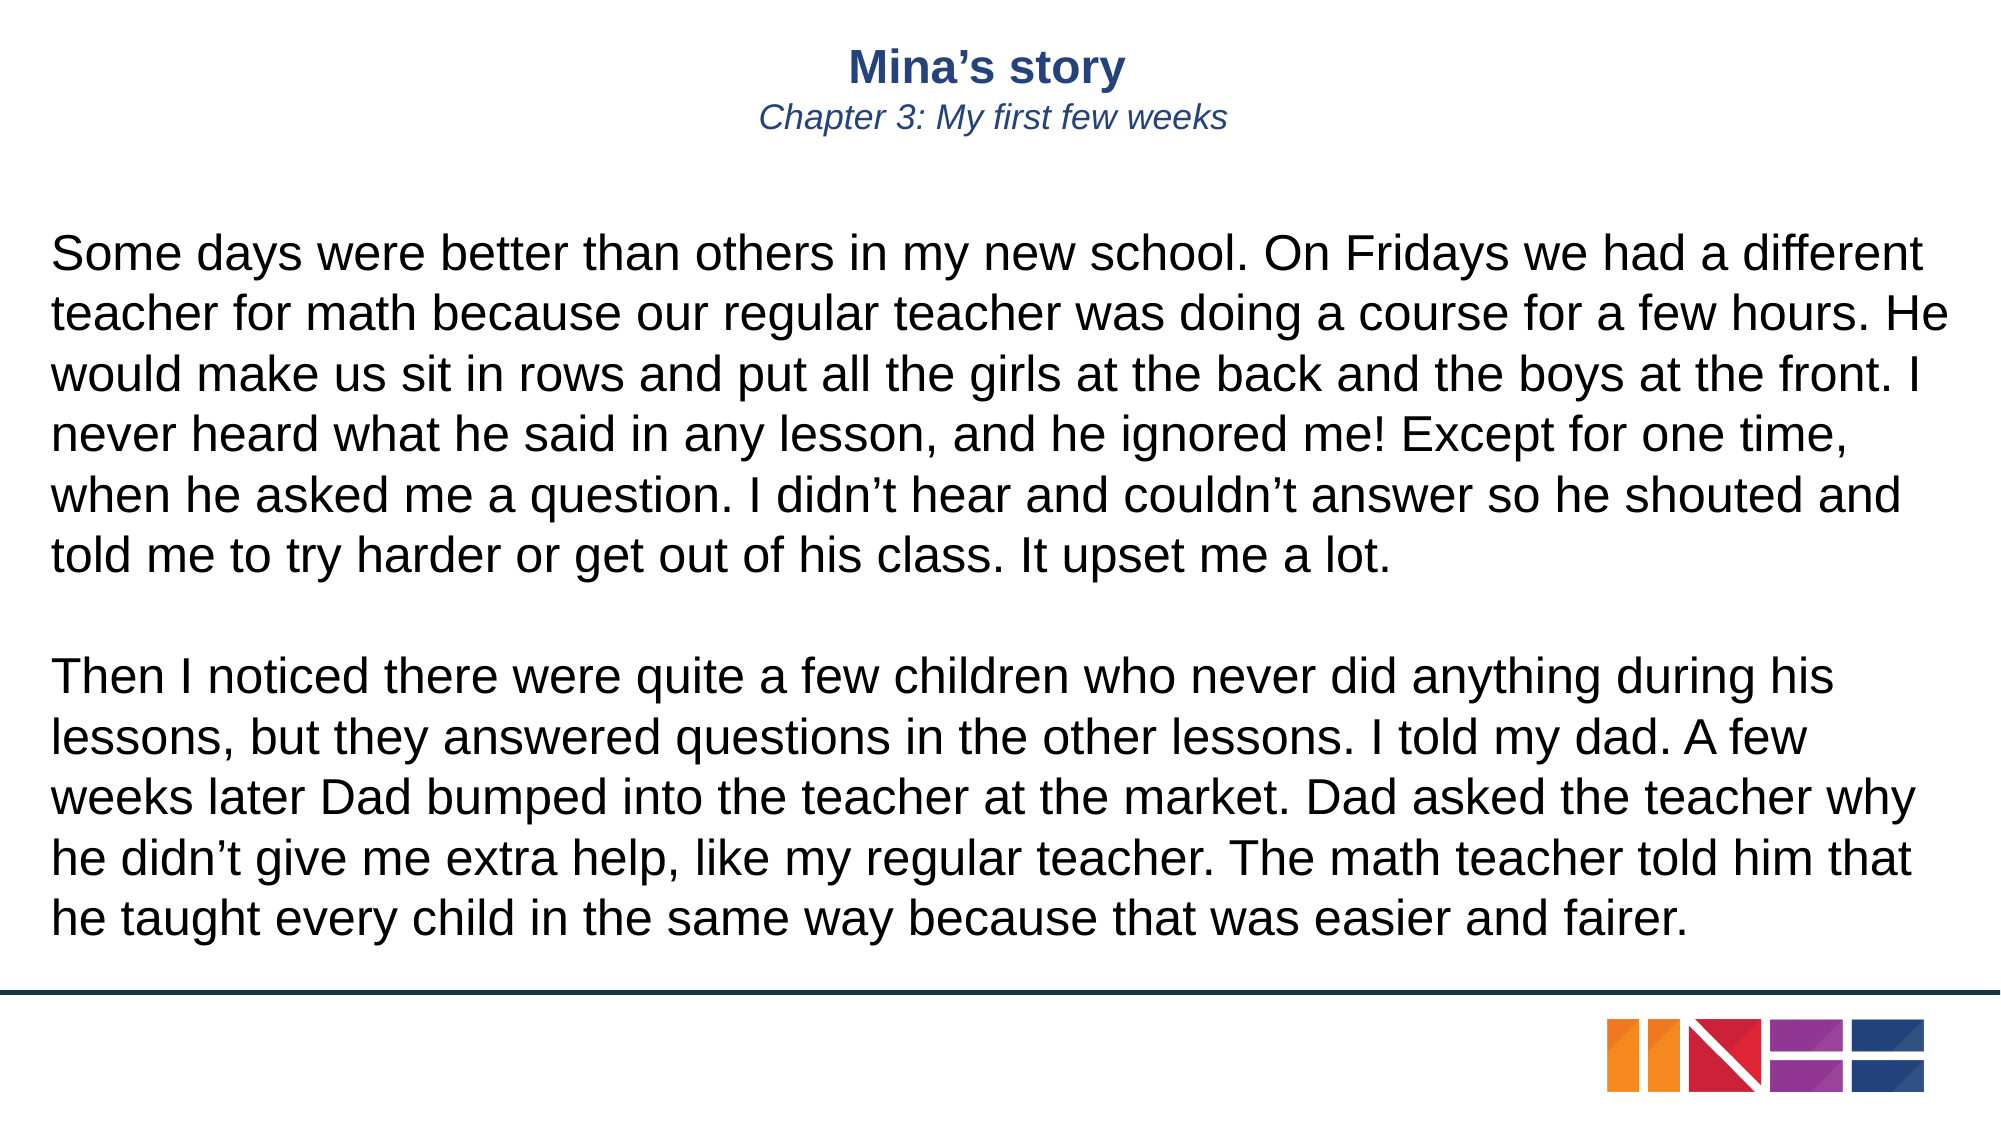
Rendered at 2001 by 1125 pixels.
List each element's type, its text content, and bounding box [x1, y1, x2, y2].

list Some days were better than others in my new school. On Fridays we had a different teacher for math because our regular teacher was doing a course for a few hours. He would make us sit in rows and put all the girls at the back and the boys at the front. I never heard what he said in any lesson, and he ignored me! Except for one time, when he asked me a question. I didn’t hear and couldn’t answer so he shouted and told me to try harder or get out of his class. It upset me a lot. Then I noticed there were quite a few children who never did anything during his lessons, but they answered questions in the other lessons. I told my dad. A few weeks later Dad bumped into the teacher at the market. Dad asked the teacher why he didn’t give me extra help, like my regular teacher. The math teacher told him that he taught every child in the same way because that was easier and fairer. [31, 200, 1971, 974]
title Mina’s story Chapter 3: My first few weeks [31, 28, 1957, 145]
picture [1607, 1019, 1924, 1092]
